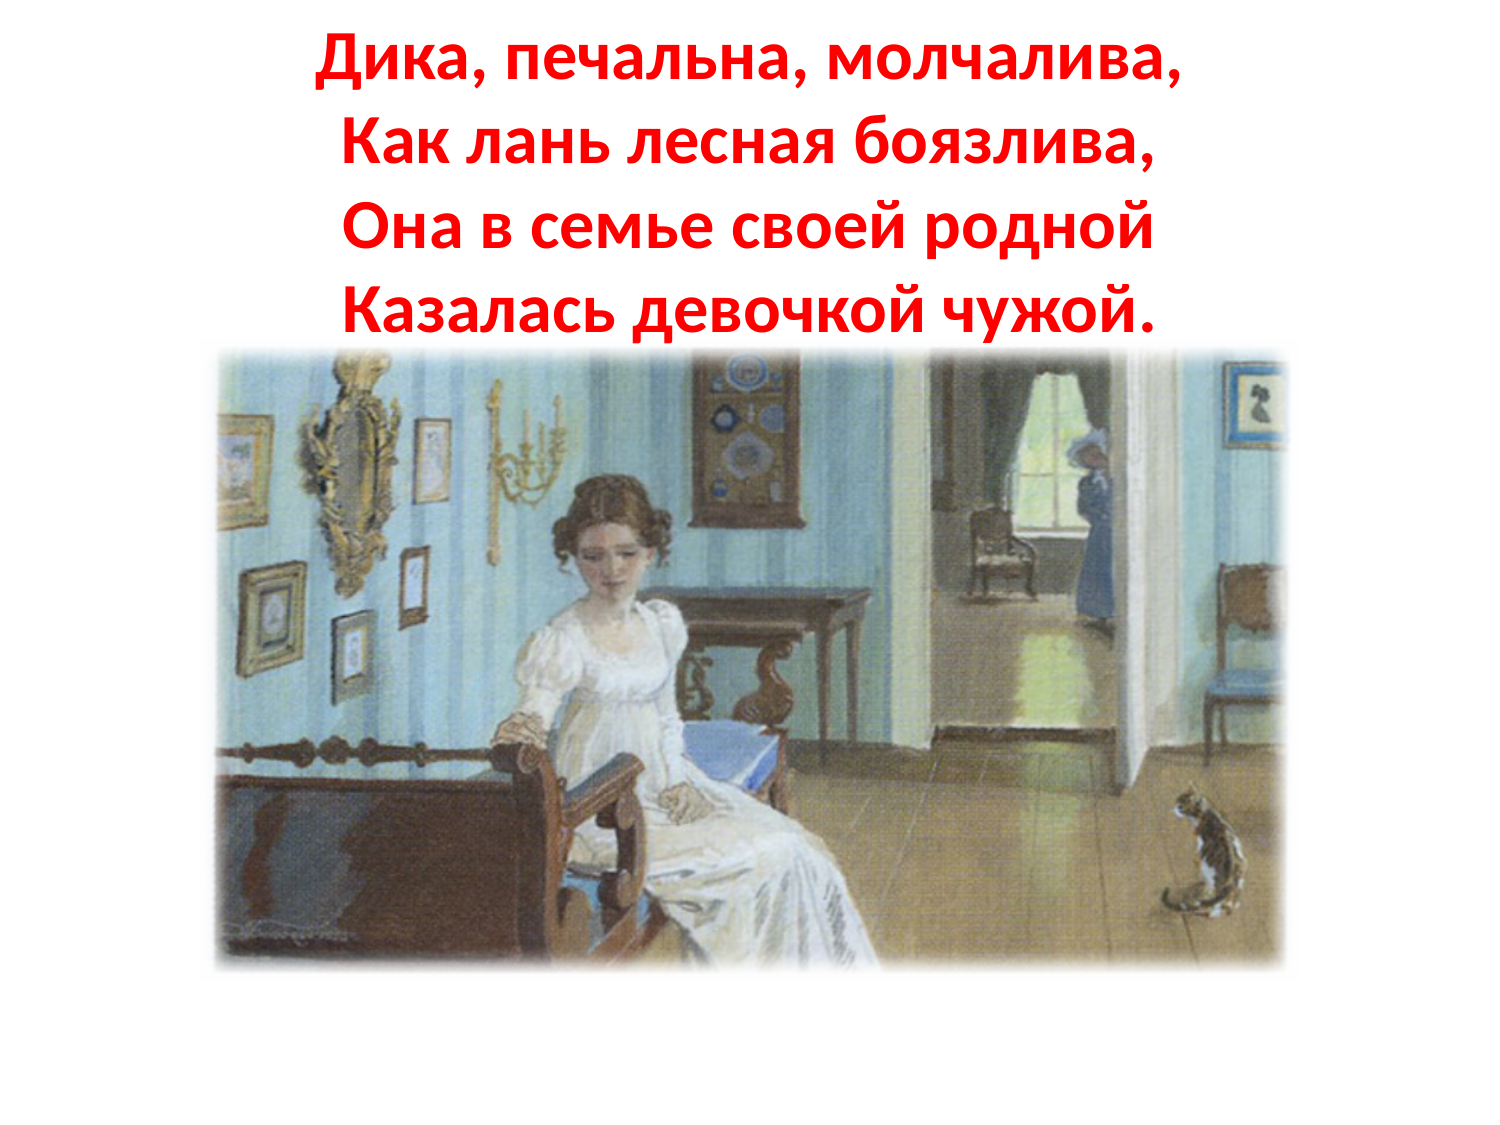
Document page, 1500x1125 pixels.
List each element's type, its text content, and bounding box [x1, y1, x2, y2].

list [198, 339, 1298, 981]
title Дика, печальна, молчалива, Как лань лесная боязлива, Она в семье своей родной Казалась девочкой чужой. [75, 0, 1425, 563]
